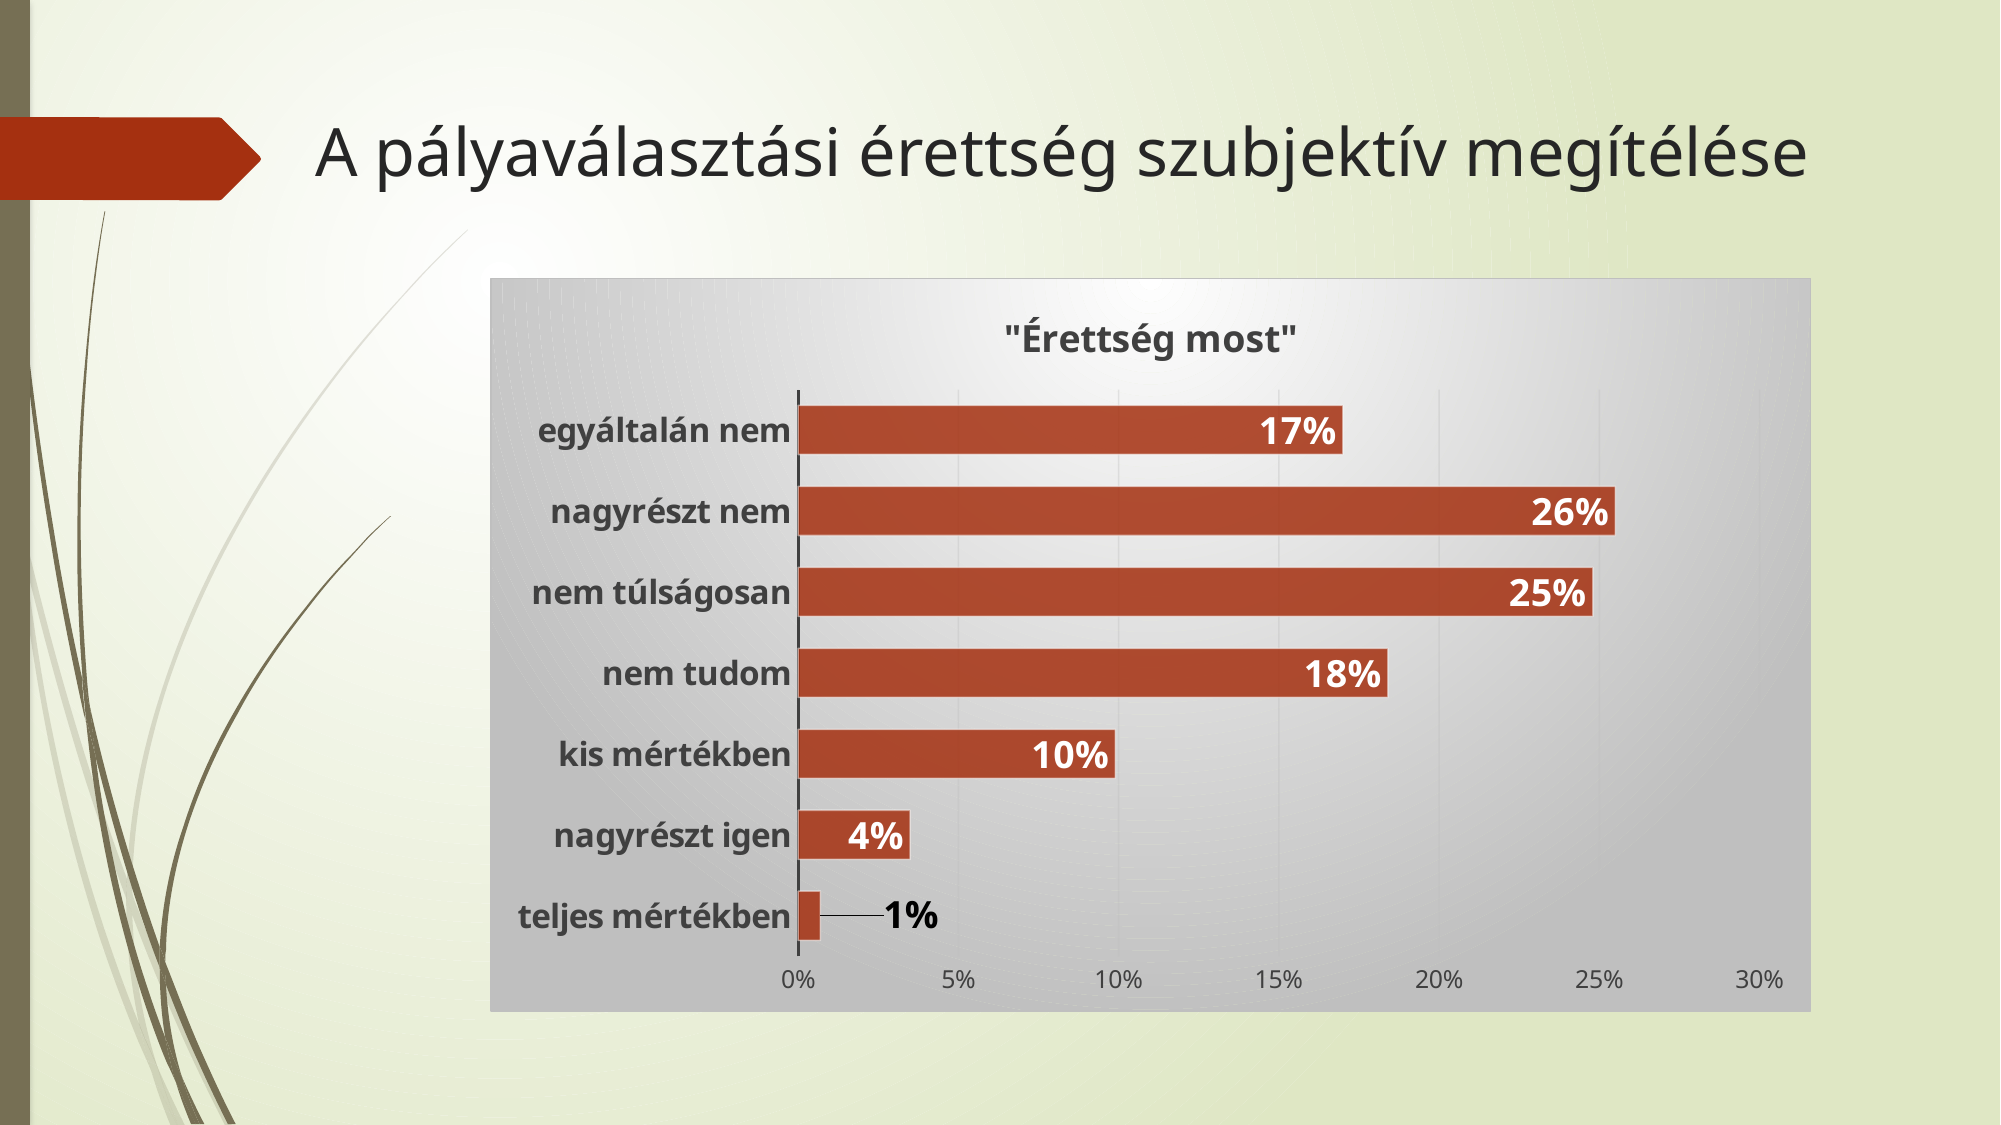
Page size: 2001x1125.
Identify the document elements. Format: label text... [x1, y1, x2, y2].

title A pályaválasztási érettség szubjektív megítélése [300, 102, 1888, 222]
chart [490, 277, 1812, 1013]
